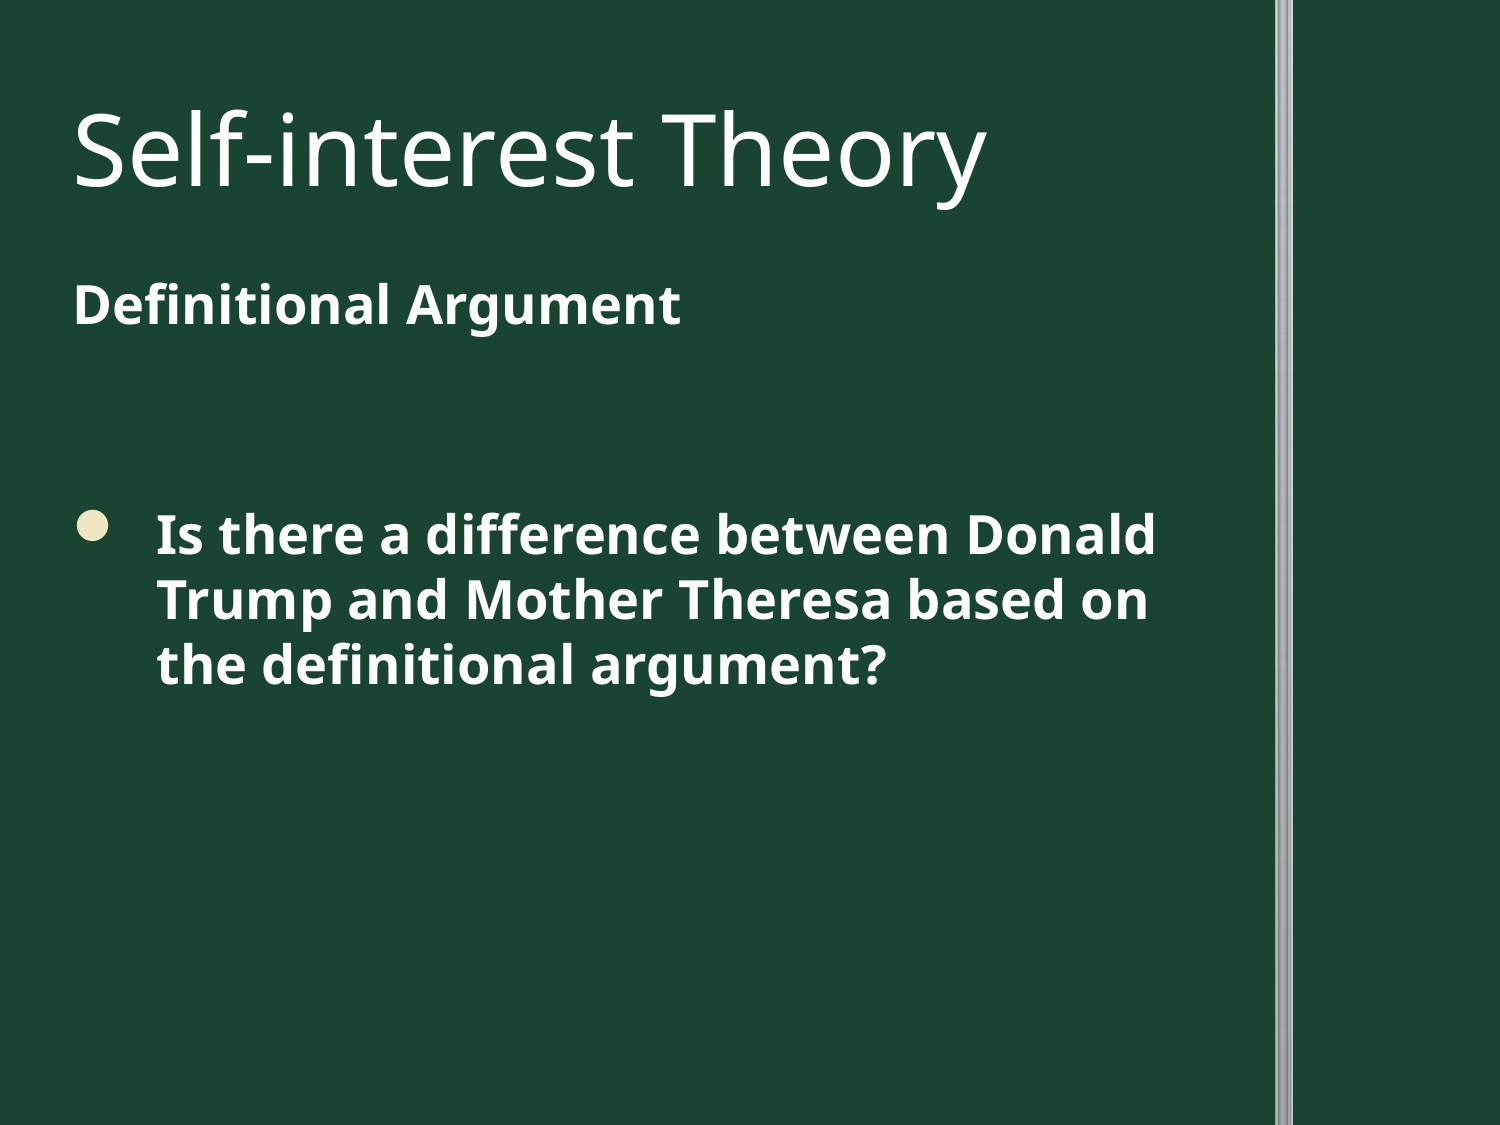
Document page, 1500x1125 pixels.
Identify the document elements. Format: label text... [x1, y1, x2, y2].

list Definitional Argument Is there a difference between Donald Trump and Mother Theresa based on the definitional argument? [57, 262, 1268, 1125]
picture [1275, 0, 1293, 1125]
title Self-interest Theory [57, 86, 1220, 207]
